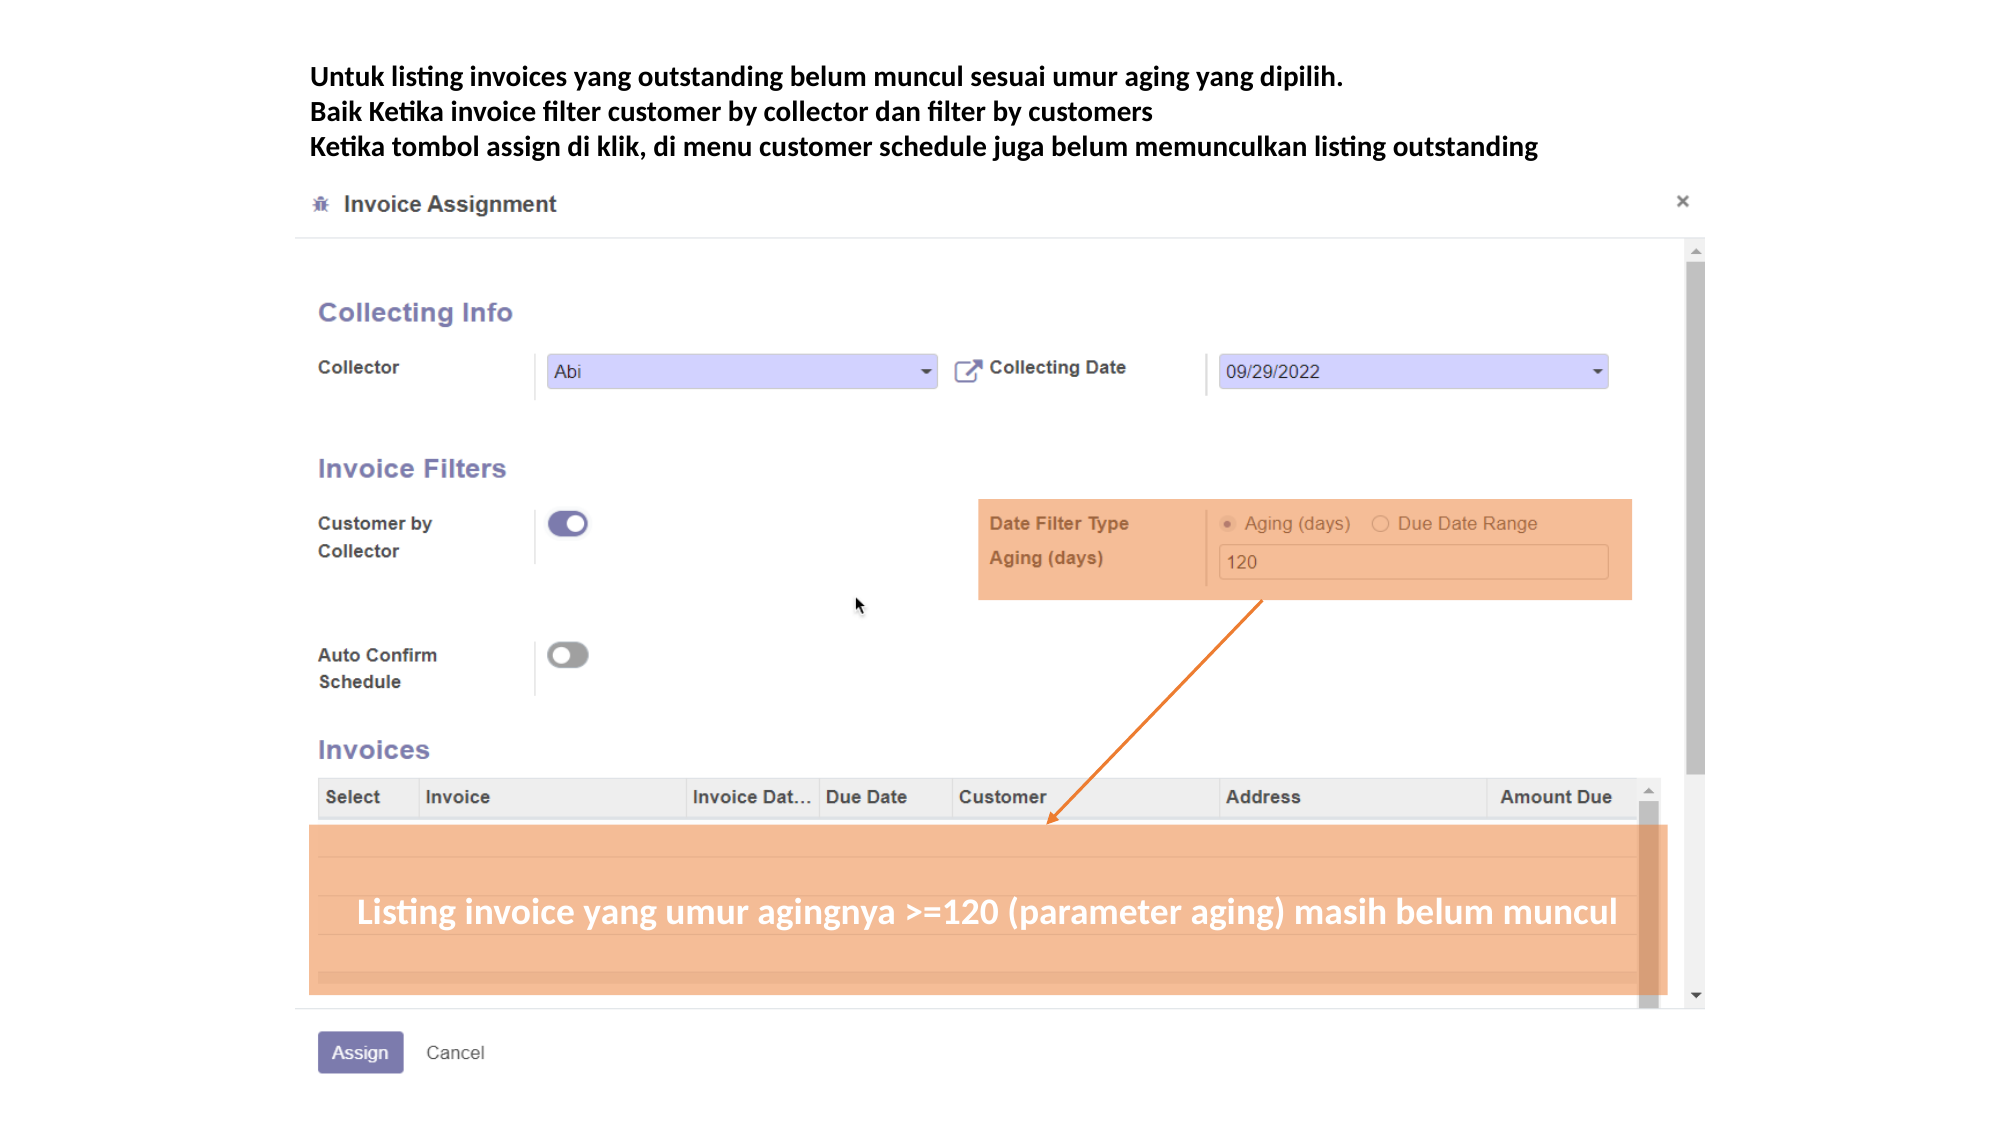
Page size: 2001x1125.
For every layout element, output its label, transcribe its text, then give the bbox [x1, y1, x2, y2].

text_box Untuk listing invoices yang outstanding belum muncul sesuai umur aging yang dipilih. Baik Ketika invoice filter customer by collector dan filter by customers Ketika tombol assign di klik, di menu customer schedule juga belum memunculkan listing outstanding [295, 49, 1705, 170]
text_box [295, 171, 1705, 1099]
